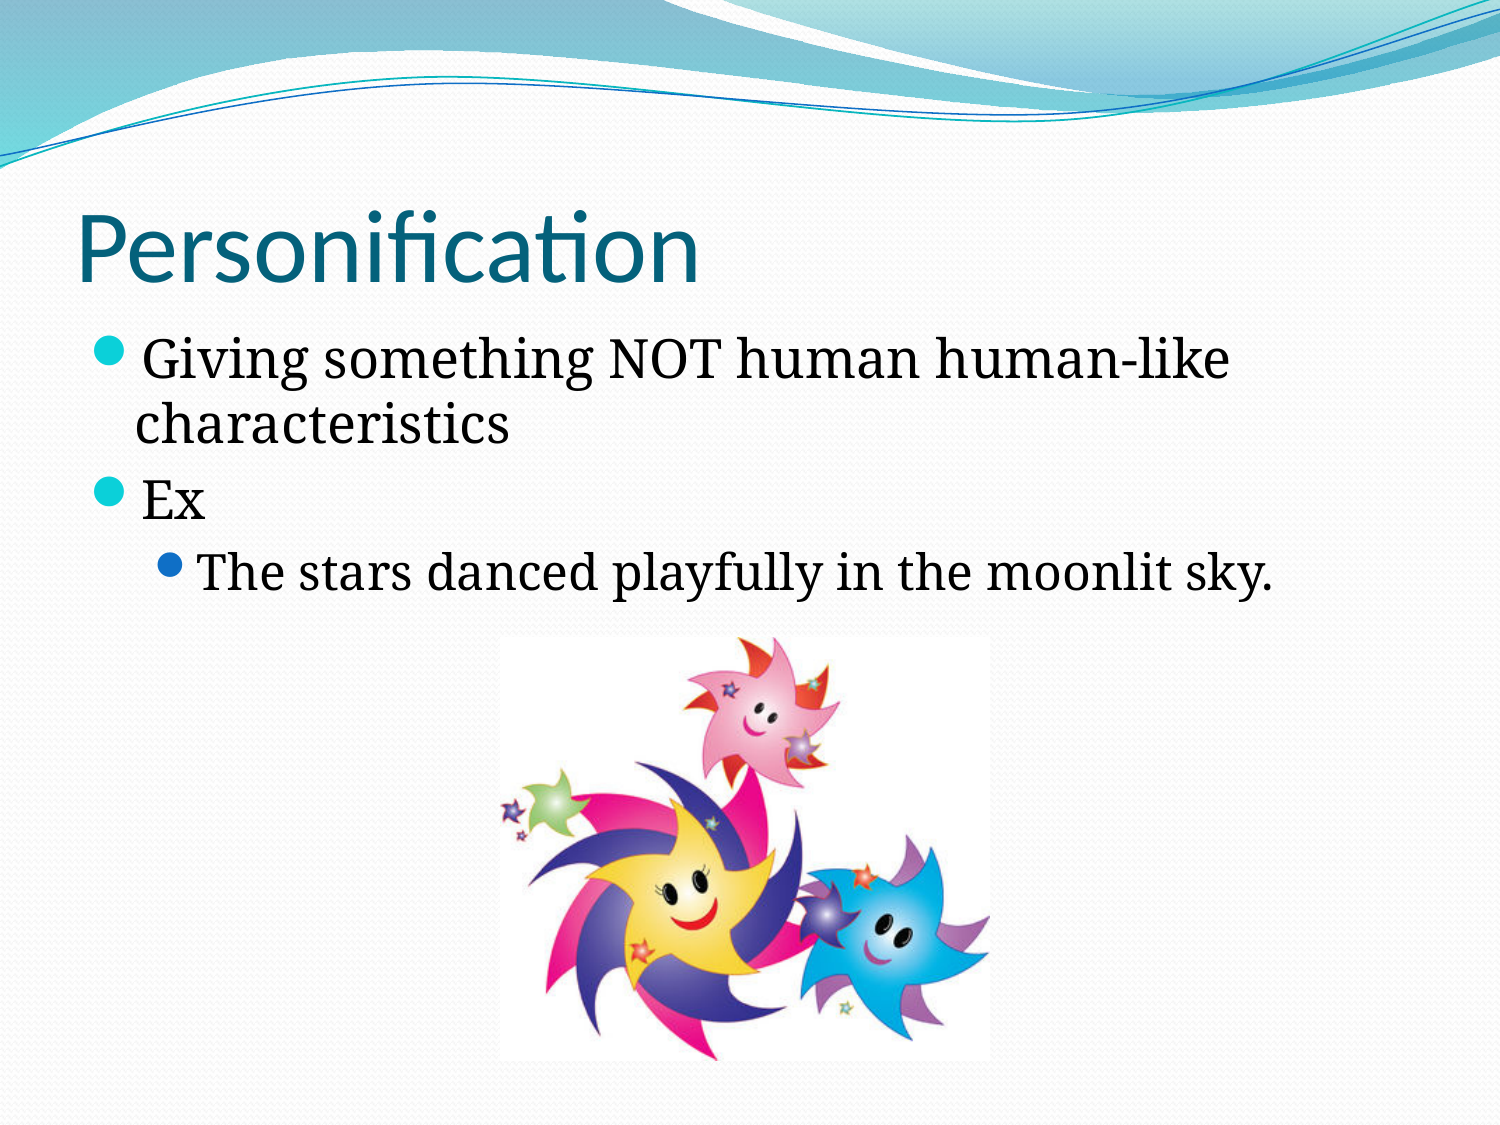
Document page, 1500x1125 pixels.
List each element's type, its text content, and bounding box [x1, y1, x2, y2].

list Giving something NOT human human-like characteristics Ex The stars danced playfully in the moonlit sky. [75, 317, 1425, 1038]
title Personification [75, 115, 1425, 303]
picture [499, 637, 991, 1061]
